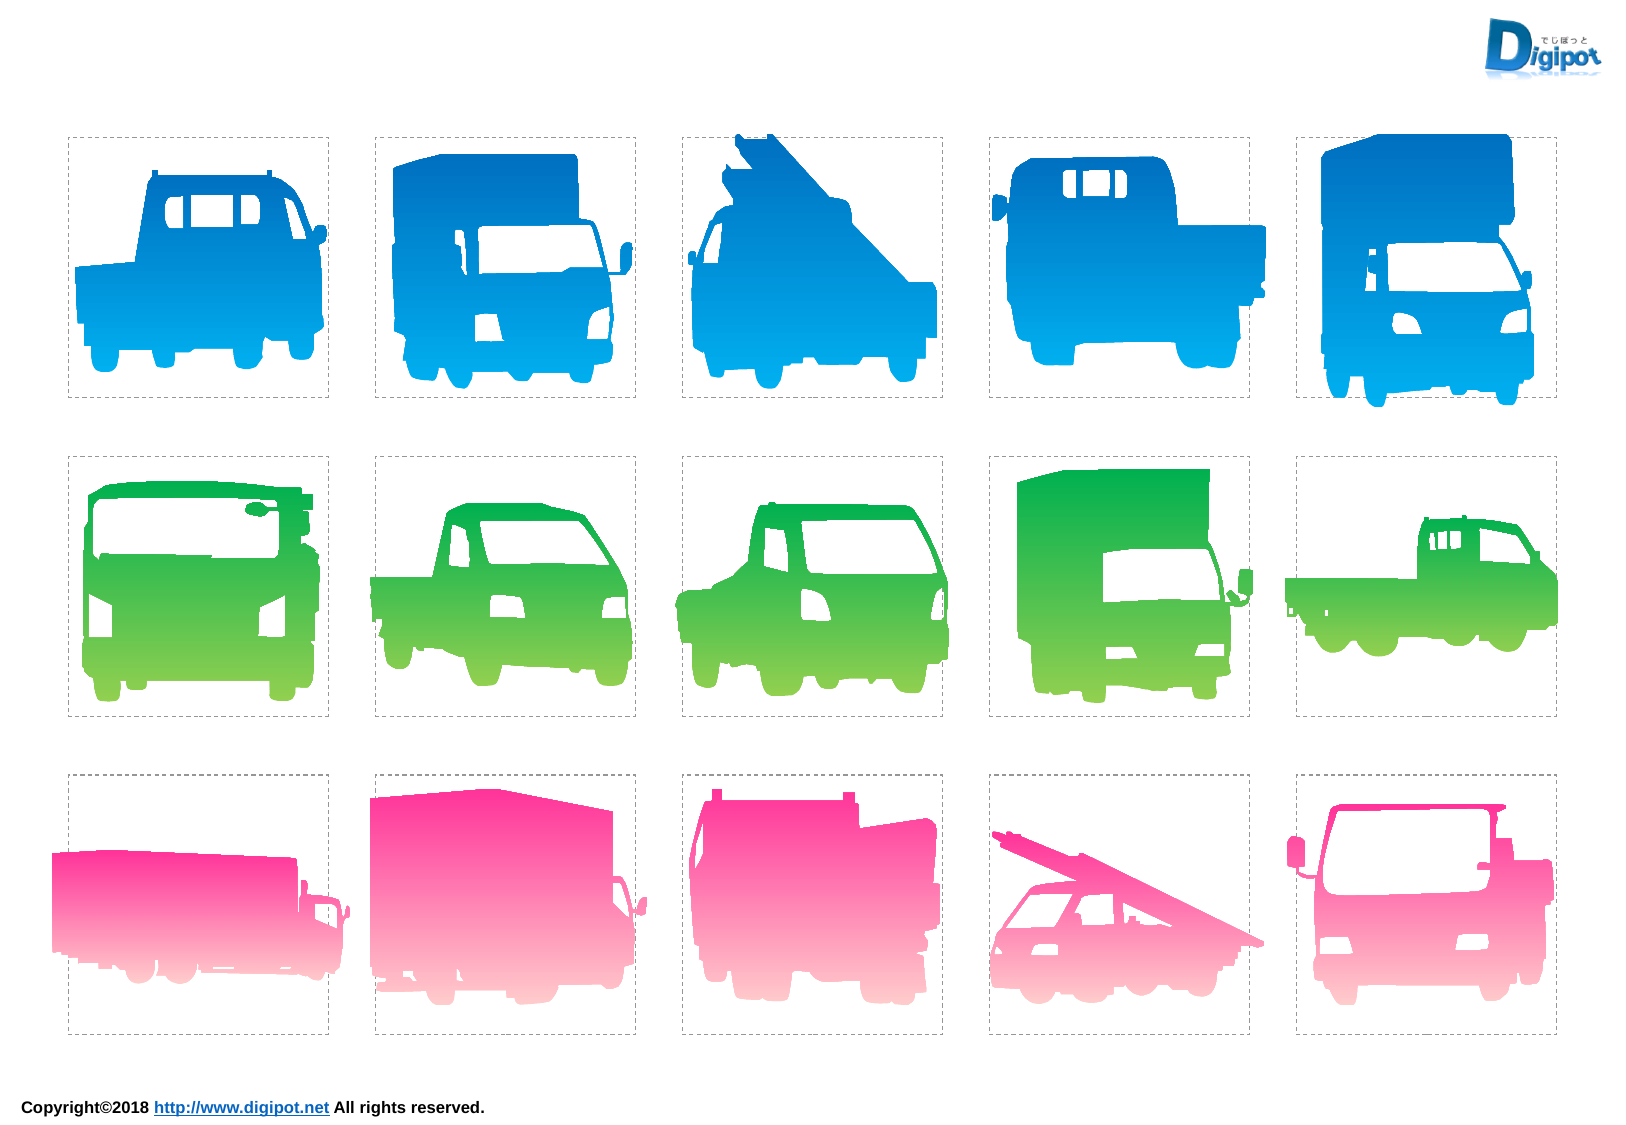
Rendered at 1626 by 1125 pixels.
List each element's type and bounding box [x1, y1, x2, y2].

text_box [689, 788, 940, 1006]
text_box [81, 481, 321, 702]
text_box [369, 788, 648, 1006]
text_box [74, 170, 328, 373]
text_box [51, 850, 350, 984]
picture [1485, 18, 1602, 82]
text_box [991, 156, 1267, 369]
text_box [369, 503, 633, 687]
text_box [1320, 133, 1535, 408]
text_box [391, 153, 633, 389]
text_box [675, 501, 950, 697]
text_box [1287, 803, 1555, 1006]
text_box [687, 133, 938, 389]
text_box [989, 831, 1265, 1004]
text_box [1017, 468, 1254, 703]
text_box [1284, 515, 1559, 657]
